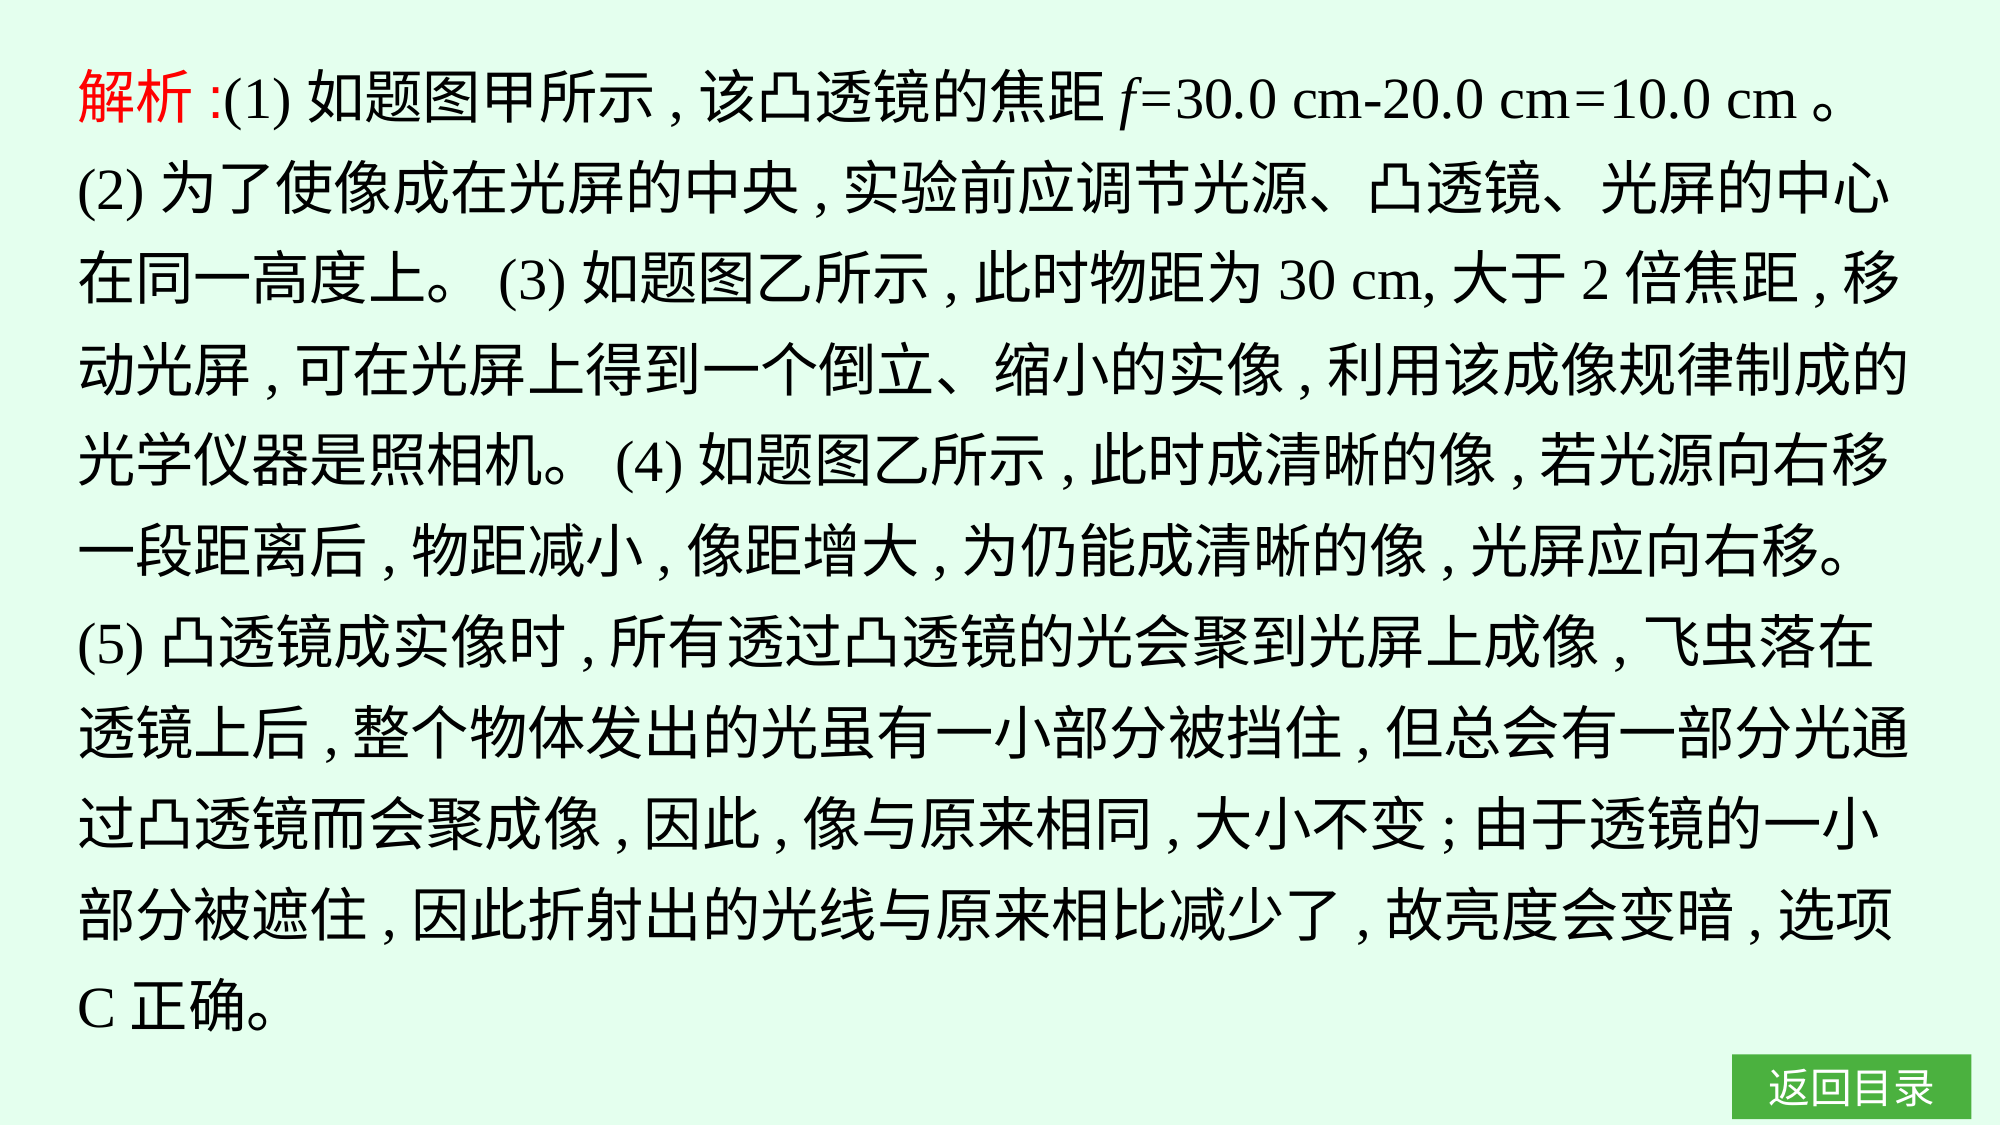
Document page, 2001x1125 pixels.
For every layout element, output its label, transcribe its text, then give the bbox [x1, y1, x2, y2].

text_box 解析:(1)如题图甲所示,该凸透镜的焦距f=30.0 cm-20.0 cm=10.0 cm。(2)为了使像成在光屏的中央,实验前应调节光源、凸透镜、光屏的中心在同一高度上。(3)如题图乙所示,此时物距为30 cm,大于2倍焦距,移动光屏,可在光屏上得到一个倒立、缩小的实像,利用该成像规律制成的光学仪器是照相机。(4)如题图乙所示,此时成清晰的像,若光源向右移一段距离后,物距减小,像距增大,为仍能成清晰的像,光屏应向右移。(5)凸透镜成实像时,所有透过凸透镜的光会聚到光屏上成像,飞虫落在透镜上后,整个物体发出的光虽有一小部分被挡住,但总会有一部分光通过凸透镜而会聚成像,因此,像与原来相同,大小不变;由于透镜的一小部分被遮住,因此折射出的光线与原来相比减少了,故亮度会变暗,选项C正确。 [62, 31, 1938, 1047]
